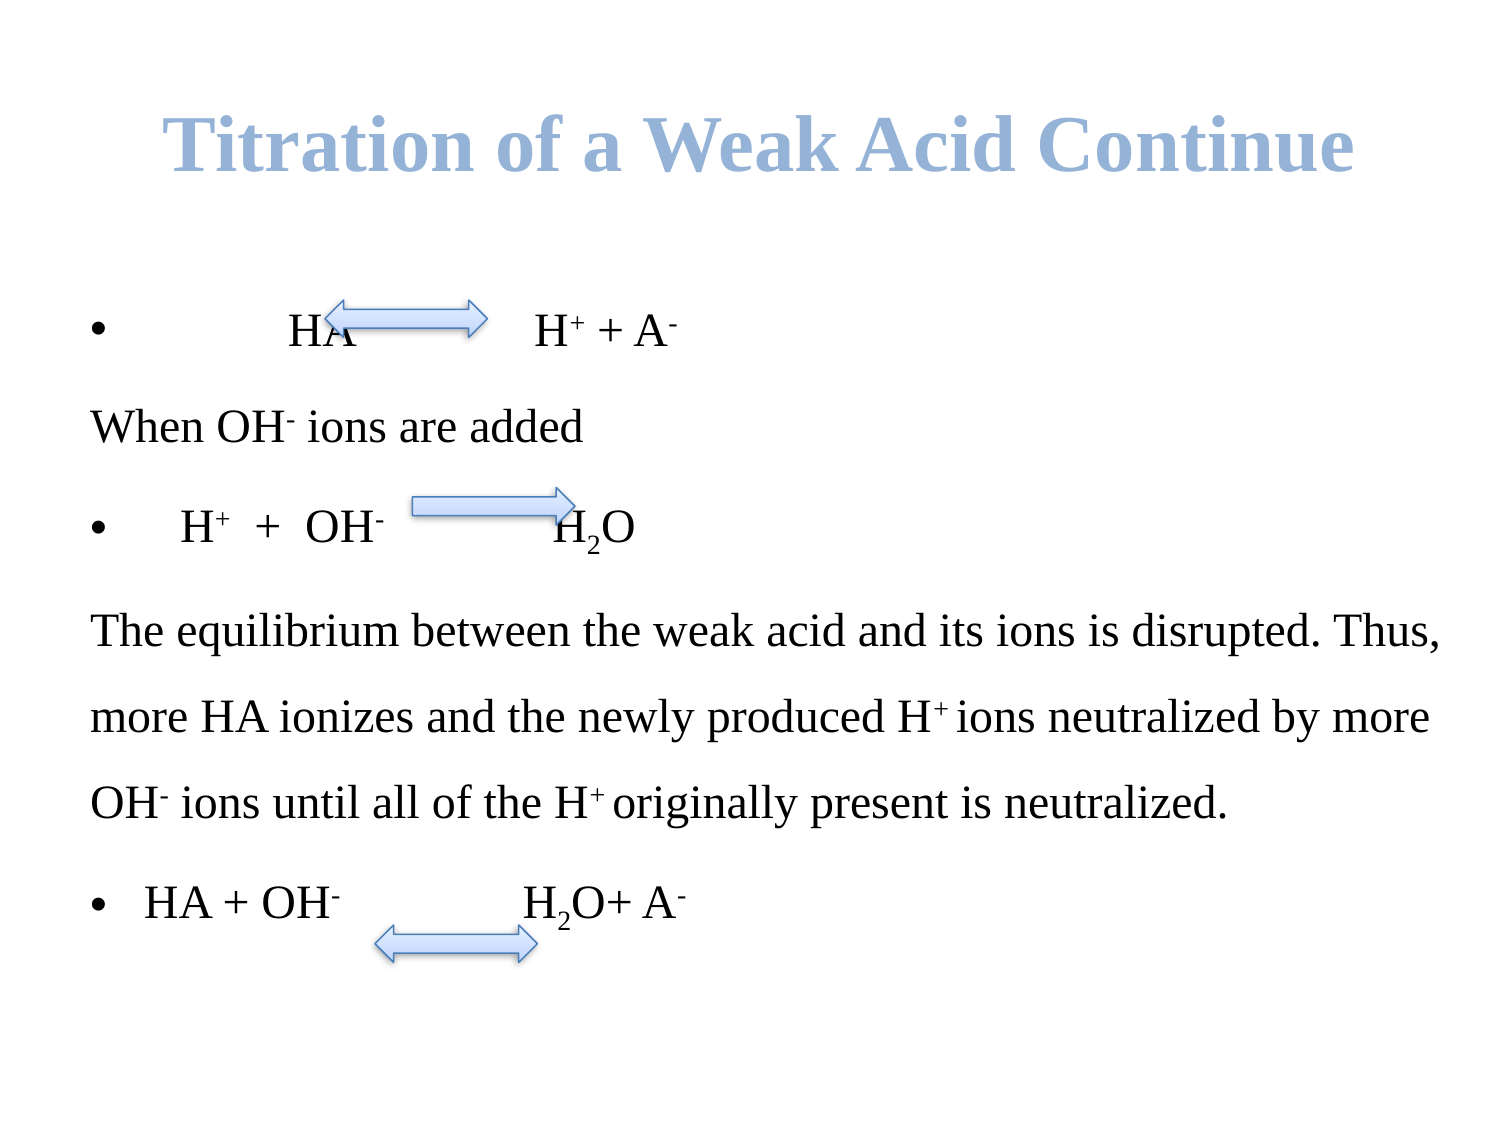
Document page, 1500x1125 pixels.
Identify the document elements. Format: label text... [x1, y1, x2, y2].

title Titration of a Weak Acid Continue [75, 45, 1425, 233]
list HA H+ + A- When OH- ions are added H+ + OH- H2O The equilibrium between the weak acid and its ions is disrupted. Thus, more HA ionizes and the newly produced H+ ions neutralized by more OH- ions until all of the H+ originally present is neutralized. HA + OH- H2O+ A- [75, 262, 1463, 1005]
text_box [374, 924, 539, 964]
text_box [324, 299, 488, 339]
text_box [411, 486, 576, 526]
